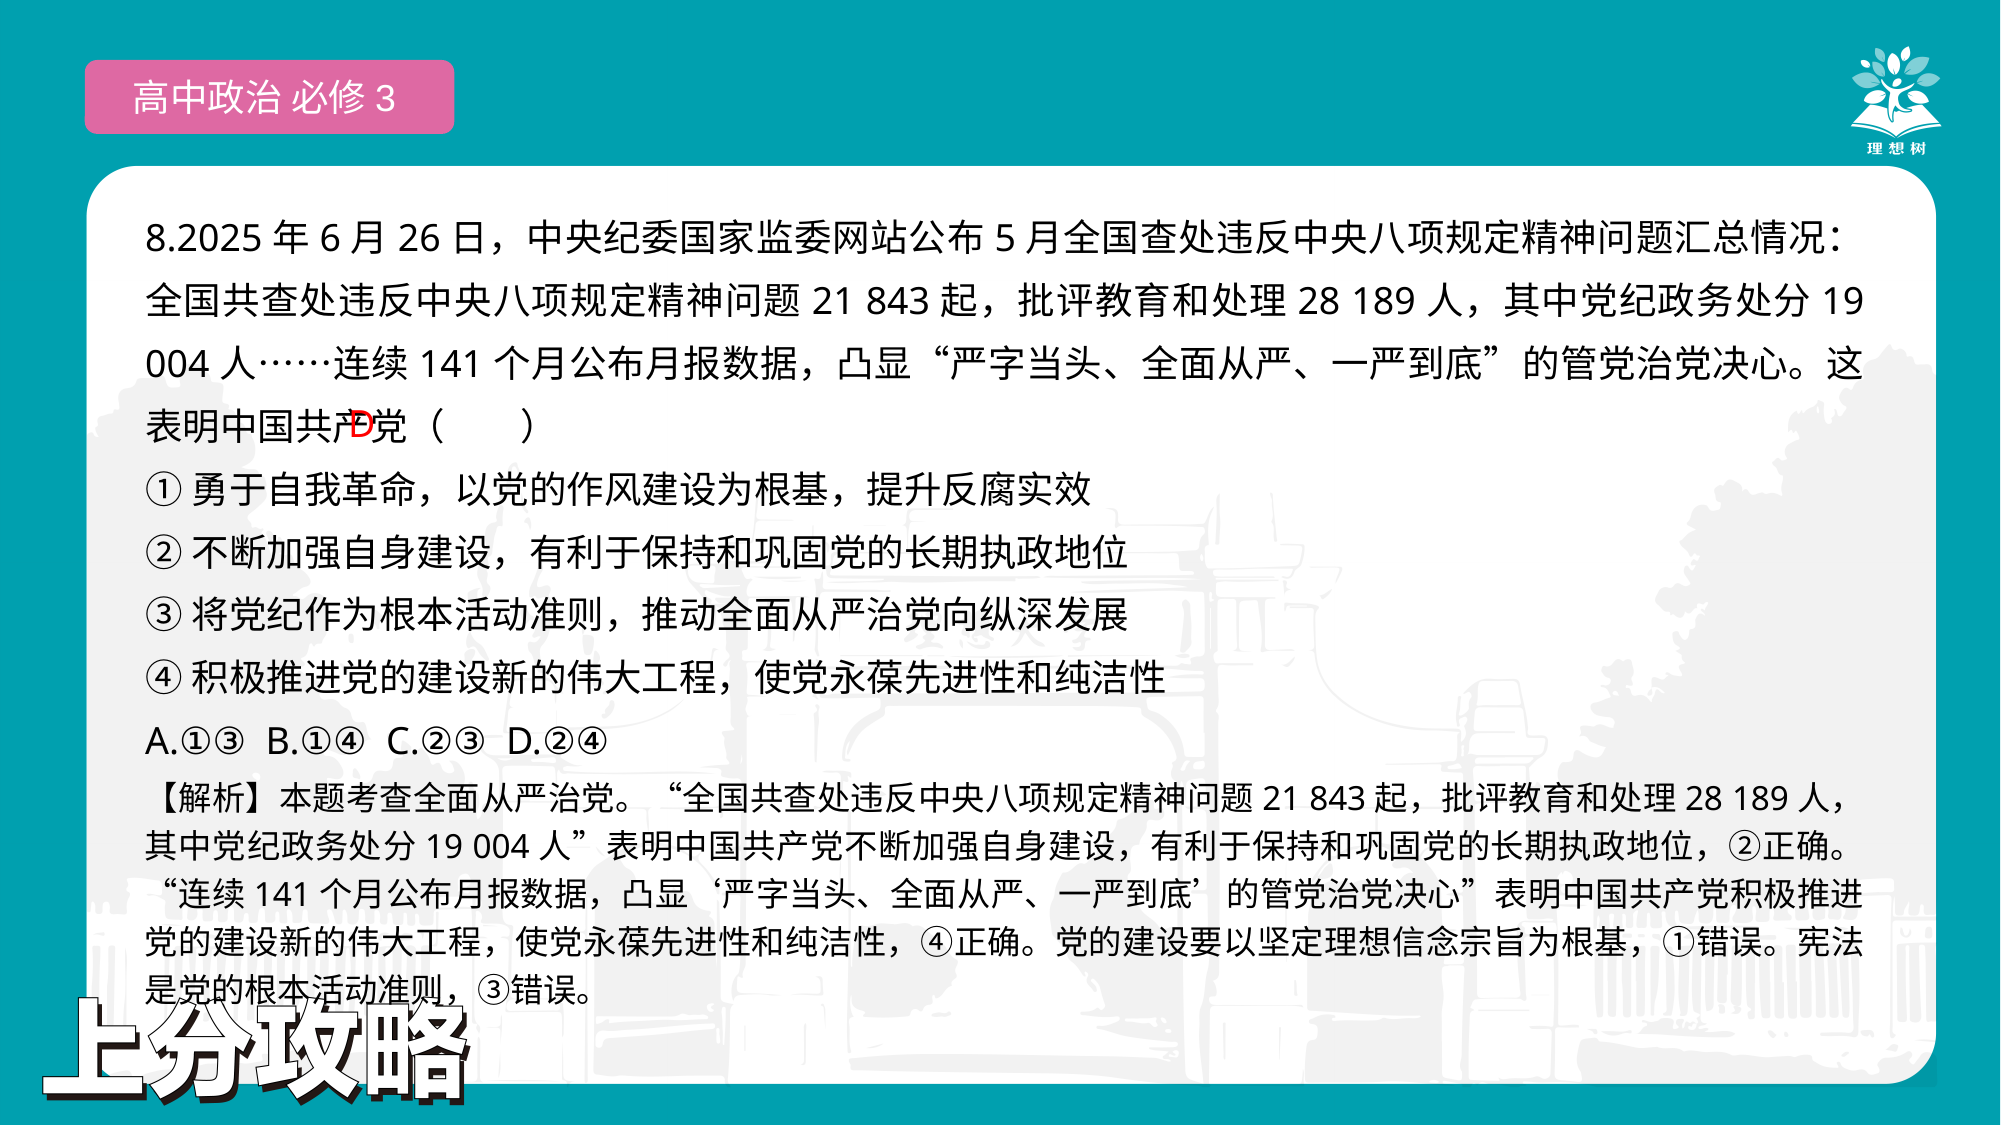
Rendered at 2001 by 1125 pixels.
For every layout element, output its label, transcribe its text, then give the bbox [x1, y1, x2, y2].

picture [0, 0, 2001, 1125]
text_box D [323, 369, 441, 453]
text_box 【解析】本题考查全面从严治党。“全国共查处违反中央八项规定精神问题21 843起，批评教育和处理28 189人，其中党纪政务处分19 004人”表明中国共产党不断加强自身建设，有利于保持和巩固党的长期执政地位，②正确。“连续141个月公布月报数据，凸显‘严字当头、全面从严、一严到底’的管党治党决心”表明中国共产党积极推进党的建设新的伟大工程，使党永葆先进性和纯洁性，④正确。党的建设要以坚定理想信念宗旨为根基，①错误。宪法是党的根本活动准则，③错误。 [130, 761, 1880, 1017]
text_box 8.2025年6月26日，中央纪委国家监委网站公布5月全国查处违反中央八项规定精神问题汇总情况：全国共查处违反中央八项规定精神问题21 843起，批评教育和处理28 189人，其中党纪政务处分19 004人……连续141个月公布月报数据，凸显“严字当头、全面从严、一严到底”的管党治党决心。这表明中国共产党（ ） ①勇于自我革命，以党的作风建设为根基，提升反腐实效 ②不断加强自身建设，有利于保持和巩固党的长期执政地位 ③将党纪作为根本活动准则，推动全面从严治党向纵深发展 ④积极推进党的建设新的伟大工程，使党永葆先进性和纯洁性 A.①③ B.①④ C.②③ D.②④ [130, 188, 1880, 761]
text_box 高中政治 必修3 [83, 58, 456, 135]
